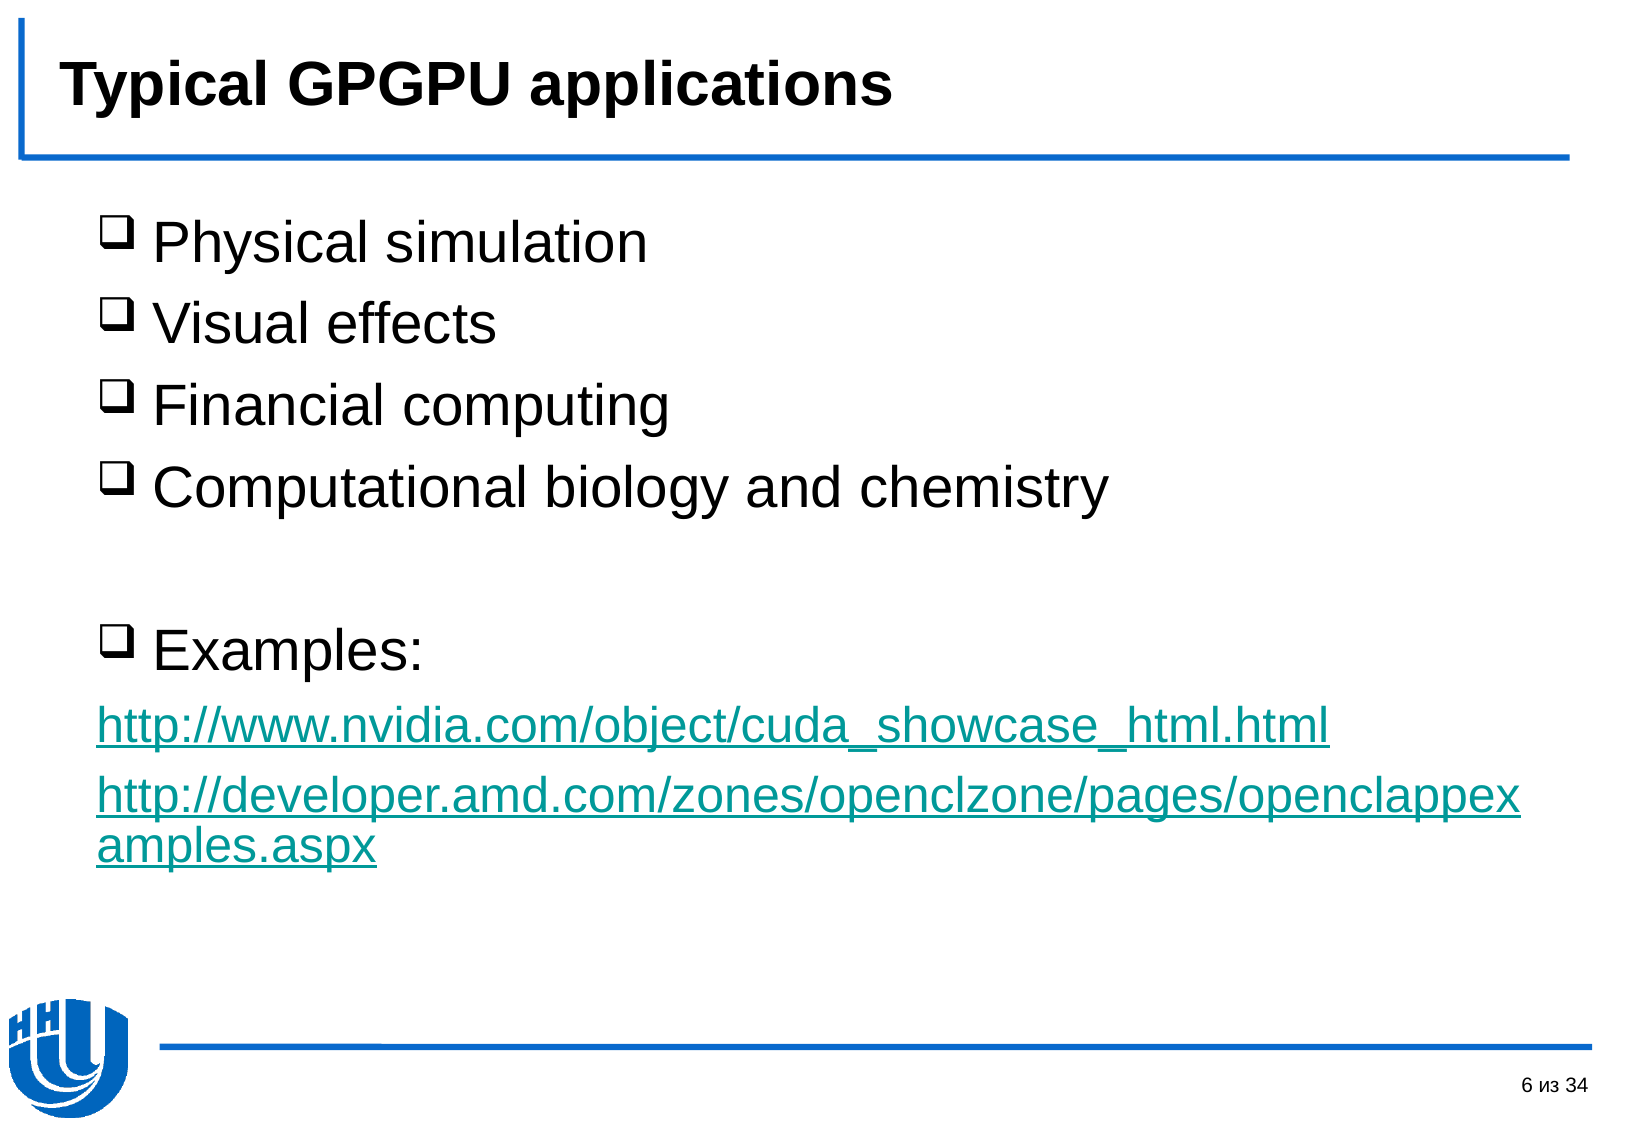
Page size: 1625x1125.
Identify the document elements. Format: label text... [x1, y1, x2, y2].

list Physical simulation Visual effects Financial computing Computational biology and chemistry Examples: http://www.nvidia.com/object/cuda_showcase_html.html http://developer.amd.com/zones/openclzone/pages/openclappexamples.aspx [81, 196, 1543, 1012]
picture [9, 999, 128, 1118]
title Typical GPGPU applications [44, 34, 1535, 127]
slide_number 6 [1449, 1051, 1604, 1125]
